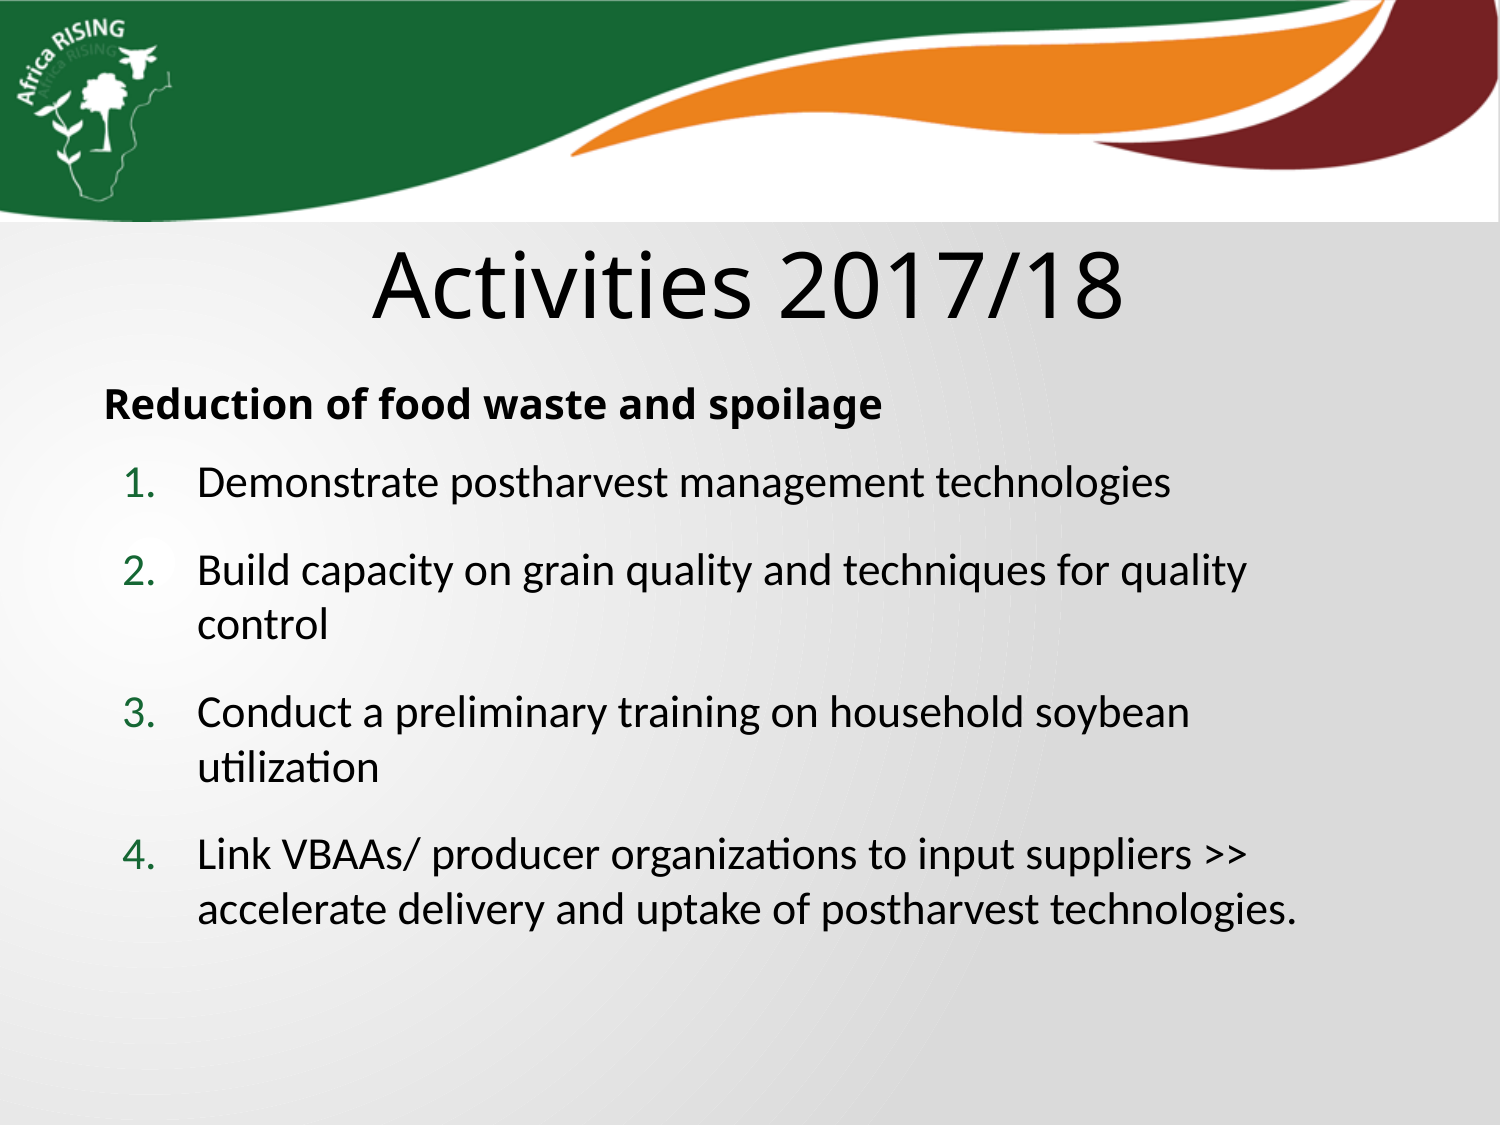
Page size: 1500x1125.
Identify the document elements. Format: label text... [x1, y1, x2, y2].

picture [0, 0, 1499, 219]
text_box Reduction of food waste and spoilage [88, 370, 1211, 436]
list Demonstrate postharvest management technologies Build capacity on grain quality and techniques for quality control Conduct a preliminary training on household soybean utilization Link VBAAs/ producer organizations to input suppliers >> accelerate delivery and uptake of postharvest technologies. [88, 444, 1383, 1047]
text_box Activities 2017/18 [0, 219, 1500, 358]
